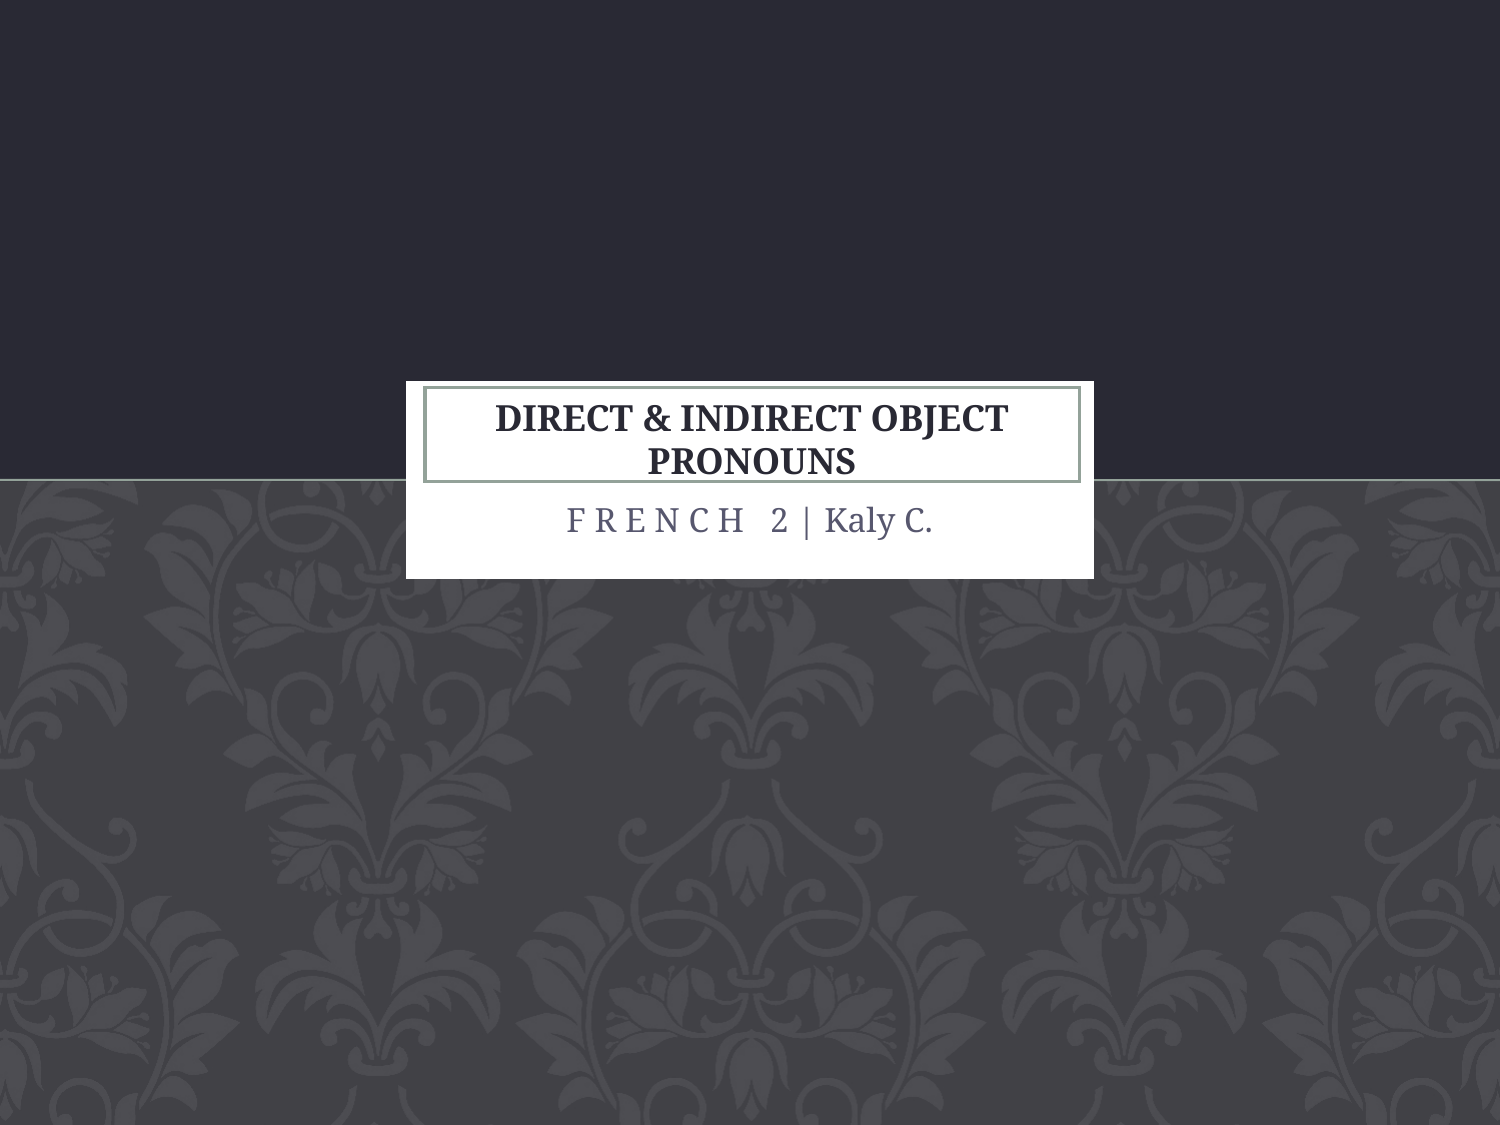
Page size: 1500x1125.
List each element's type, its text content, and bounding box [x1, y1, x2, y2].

subtitle F R E N C H 2 | Kaly C. [420, 499, 1080, 570]
title Direct & indirect object pronouns [423, 386, 1081, 483]
